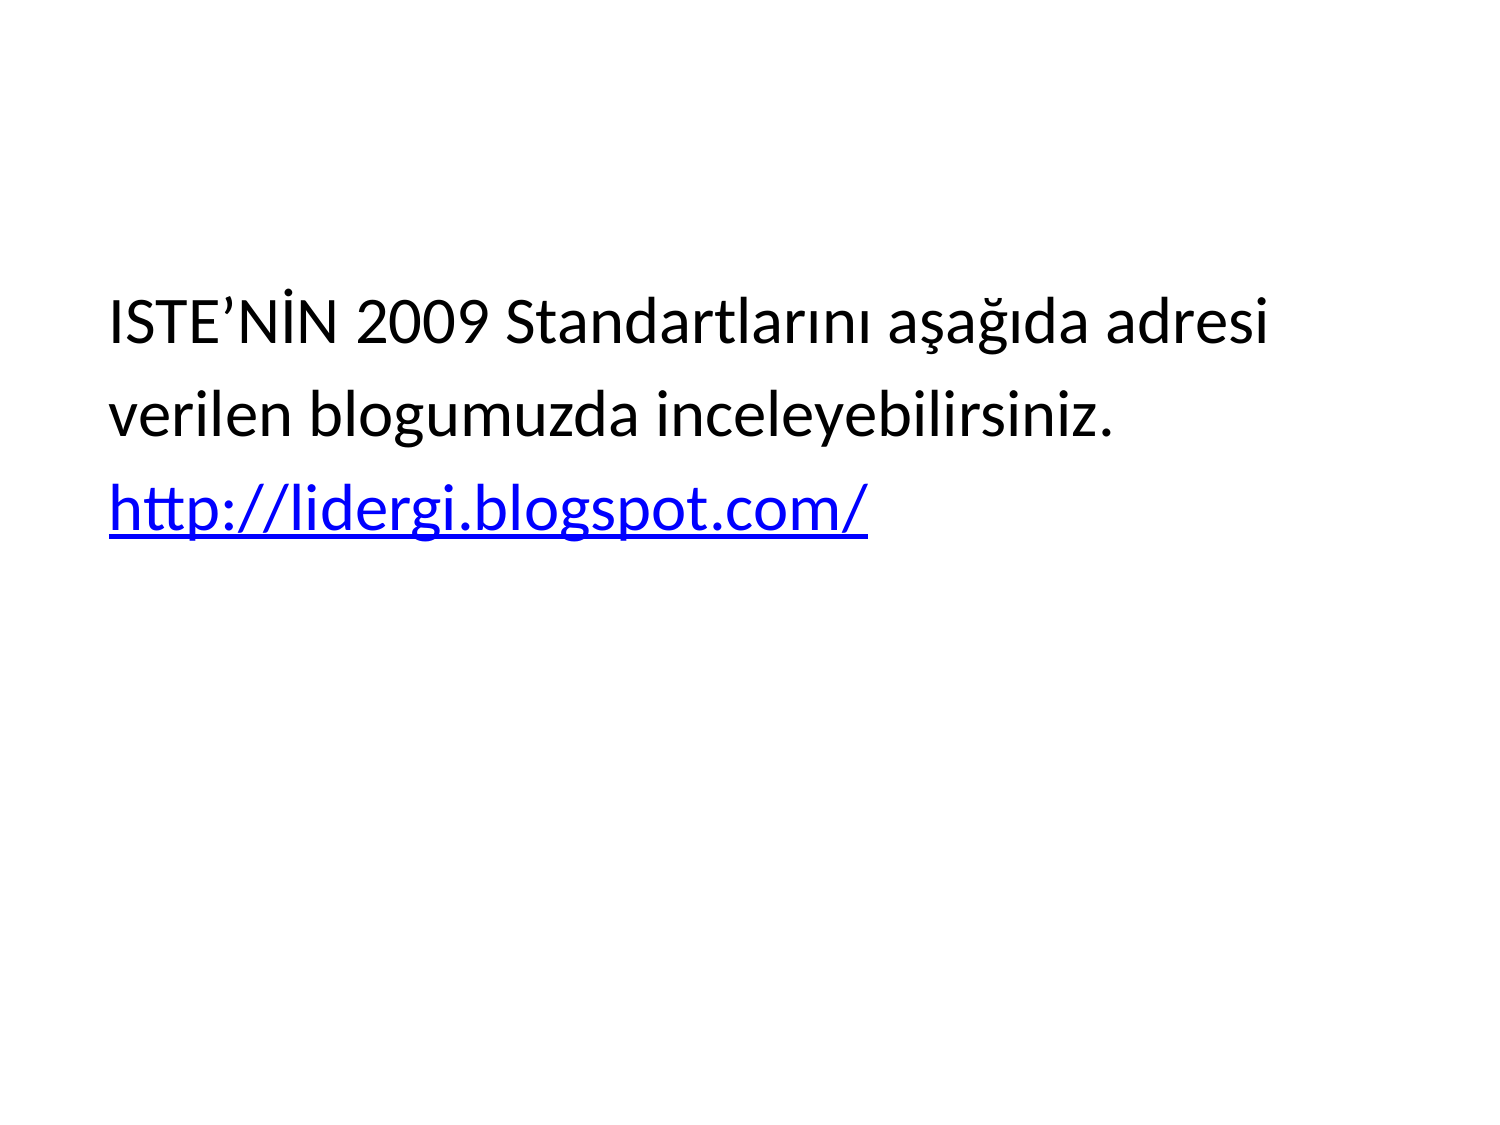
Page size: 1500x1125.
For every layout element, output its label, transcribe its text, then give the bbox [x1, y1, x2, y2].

list ISTE’NİN 2009 Standartlarını aşağıda adresi verilen blogumuzda inceleyebilirsiniz. http://lidergi.blogspot.com/ [93, 175, 1409, 919]
